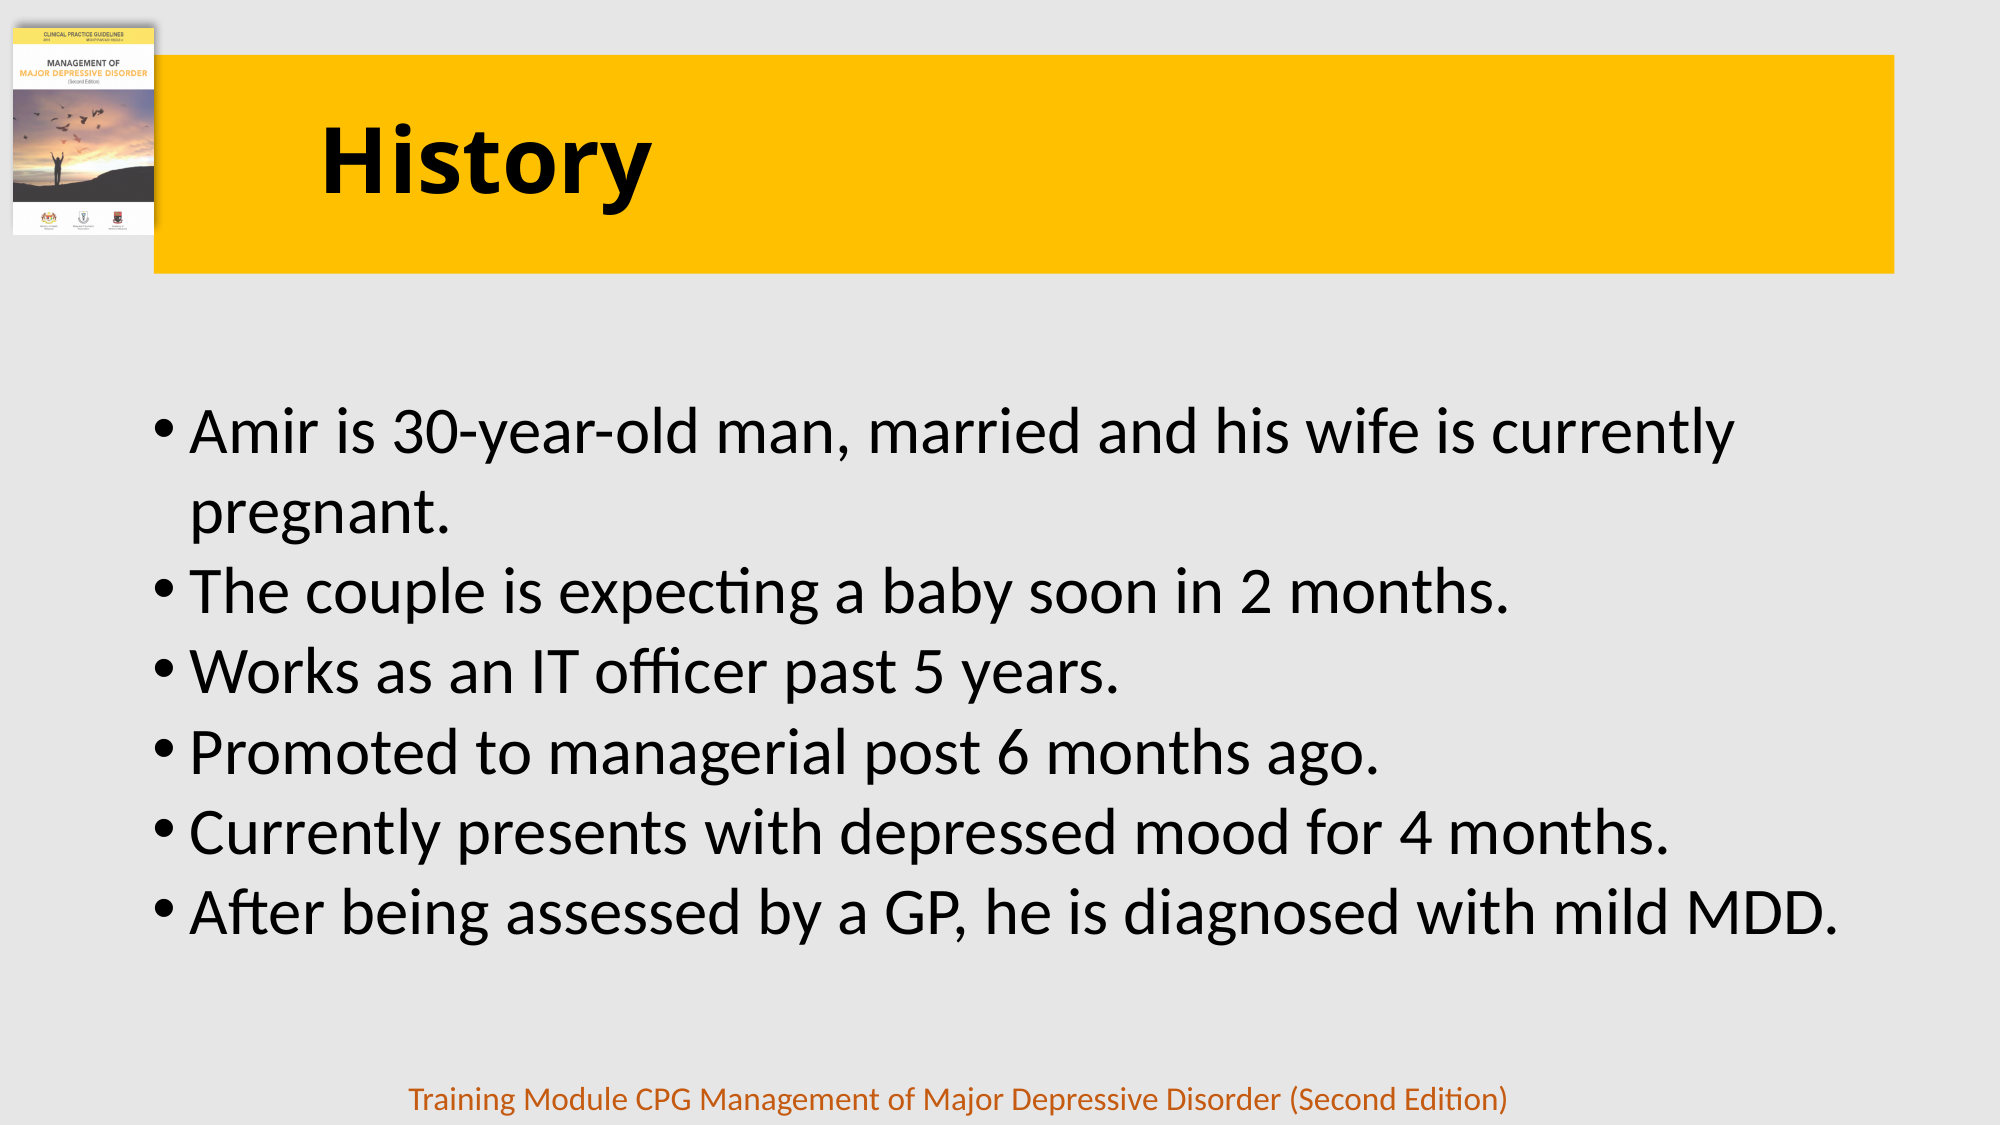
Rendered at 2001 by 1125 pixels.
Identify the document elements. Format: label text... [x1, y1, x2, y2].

picture [13, 28, 154, 235]
title History [153, 54, 1895, 274]
text_box Training Module CPG Management of Major Depressive Disorder (Second Edition) [393, 1069, 1775, 1125]
list Amir is 30-year-old man, married and his wife is currently pregnant. The couple is expecting a baby soon in 2 months. Works as an IT officer past 5 years. Promoted to managerial post 6 months ago. Currently presents with depressed mood for 4 months. After being assessed by a GP, he is diagnosed with mild MDD. [137, 299, 1863, 1014]
